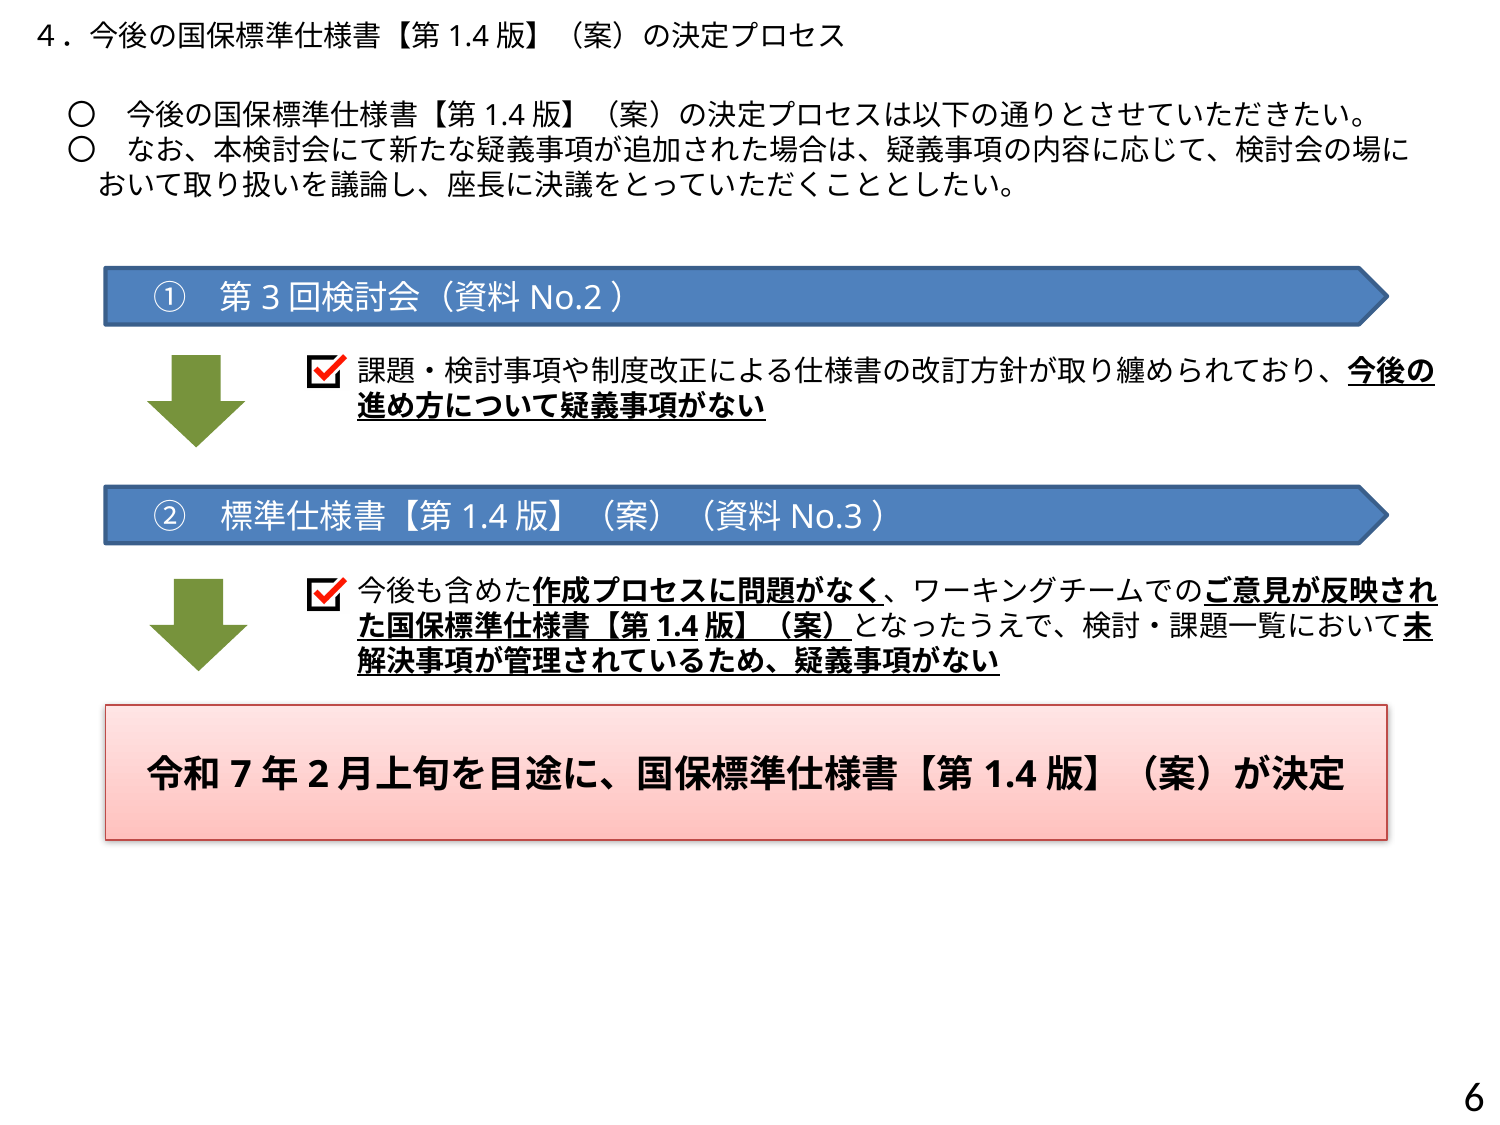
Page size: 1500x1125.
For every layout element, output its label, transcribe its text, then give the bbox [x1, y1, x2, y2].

text_box 今後も含めた作成プロセスに問題がなく、ワーキングチームでのご意見が反映された国保標準仕様書【第1.4版】（案）となったうえで、検討・課題一覧において未解決事項が管理されているため、疑義事項がない [342, 565, 1456, 685]
picture [304, 350, 350, 391]
text_box ４．今後の国保標準仕様書【第1.4版】（案）の決定プロセス [16, 2, 1440, 96]
text_box 令和7年2月上旬を目途に、国保標準仕様書【第1.4版】（案）が決定 [105, 704, 1388, 841]
slide_number 5 [1149, 1065, 1500, 1125]
text_box 〇 今後の国保標準仕様書【第1.4版】（案）の決定プロセスは以下の通りとさせていただきたい。 〇 なお、本検討会にて新たな疑義事項が追加された場合は、疑義事項の内容に応じて、検討会の場において取り扱いを議論し、座長に決議をとっていただくこととしたい。 [52, 96, 1435, 209]
picture [304, 573, 350, 614]
text_box [147, 355, 246, 448]
text_box 課題・検討事項や制度改正による仕様書の改訂方針が取り纏められており、今後の進め方について疑義事項がない [342, 345, 1456, 430]
text_box [149, 578, 248, 672]
text_box ② 標準仕様書【第1.4版】（案）（資料No.3） [103, 484, 1390, 546]
text_box ① 第3回検討会（資料No.2） [103, 265, 1390, 327]
